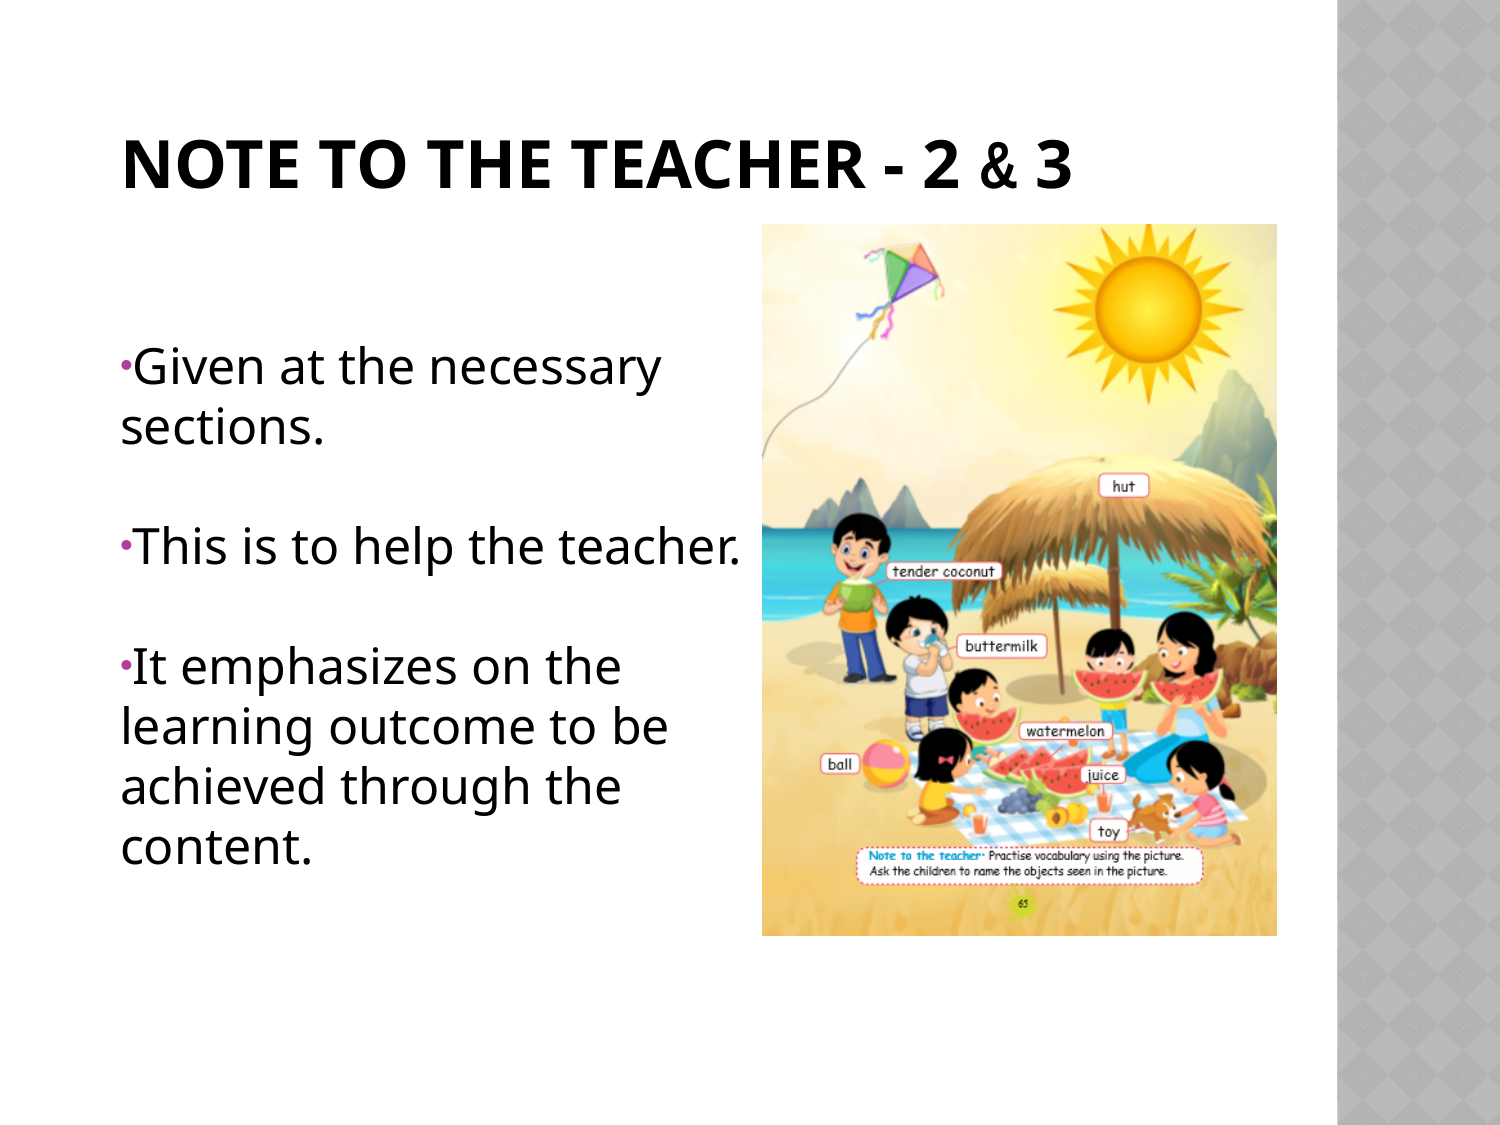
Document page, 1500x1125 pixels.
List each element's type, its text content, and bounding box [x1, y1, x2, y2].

title Note to the teacher - 2 & 3 [112, 89, 1088, 203]
list Given at the necessary sections. This is to help the teacher. It emphasizes on the learning outcome to be achieved through the content. [112, 275, 750, 1025]
picture [762, 224, 1277, 937]
